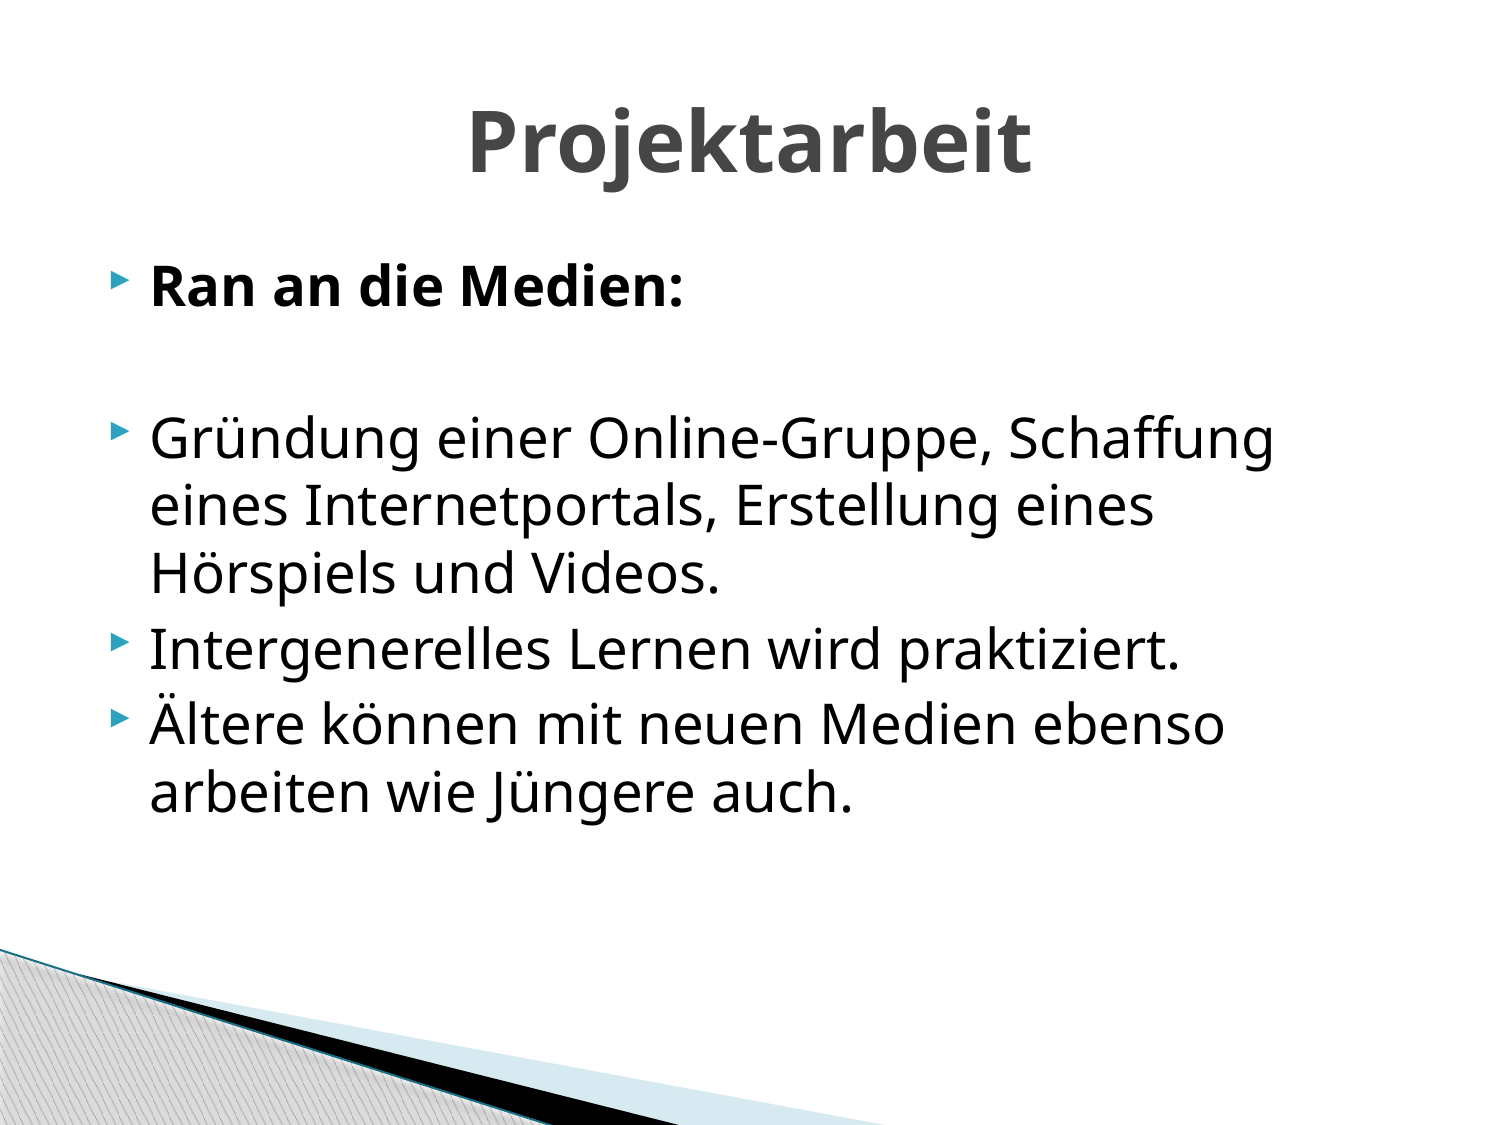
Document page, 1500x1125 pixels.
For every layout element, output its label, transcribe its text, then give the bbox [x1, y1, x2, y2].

title Projektarbeit [75, 45, 1425, 233]
list Ran an die Medien: Gründung einer Online-Gruppe, Schaffung eines Internetportals, Erstellung eines Hörspiels und Videos. Intergenerelles Lernen wird praktiziert. Ältere können mit neuen Medien ebenso arbeiten wie Jüngere auch. [75, 243, 1425, 986]
